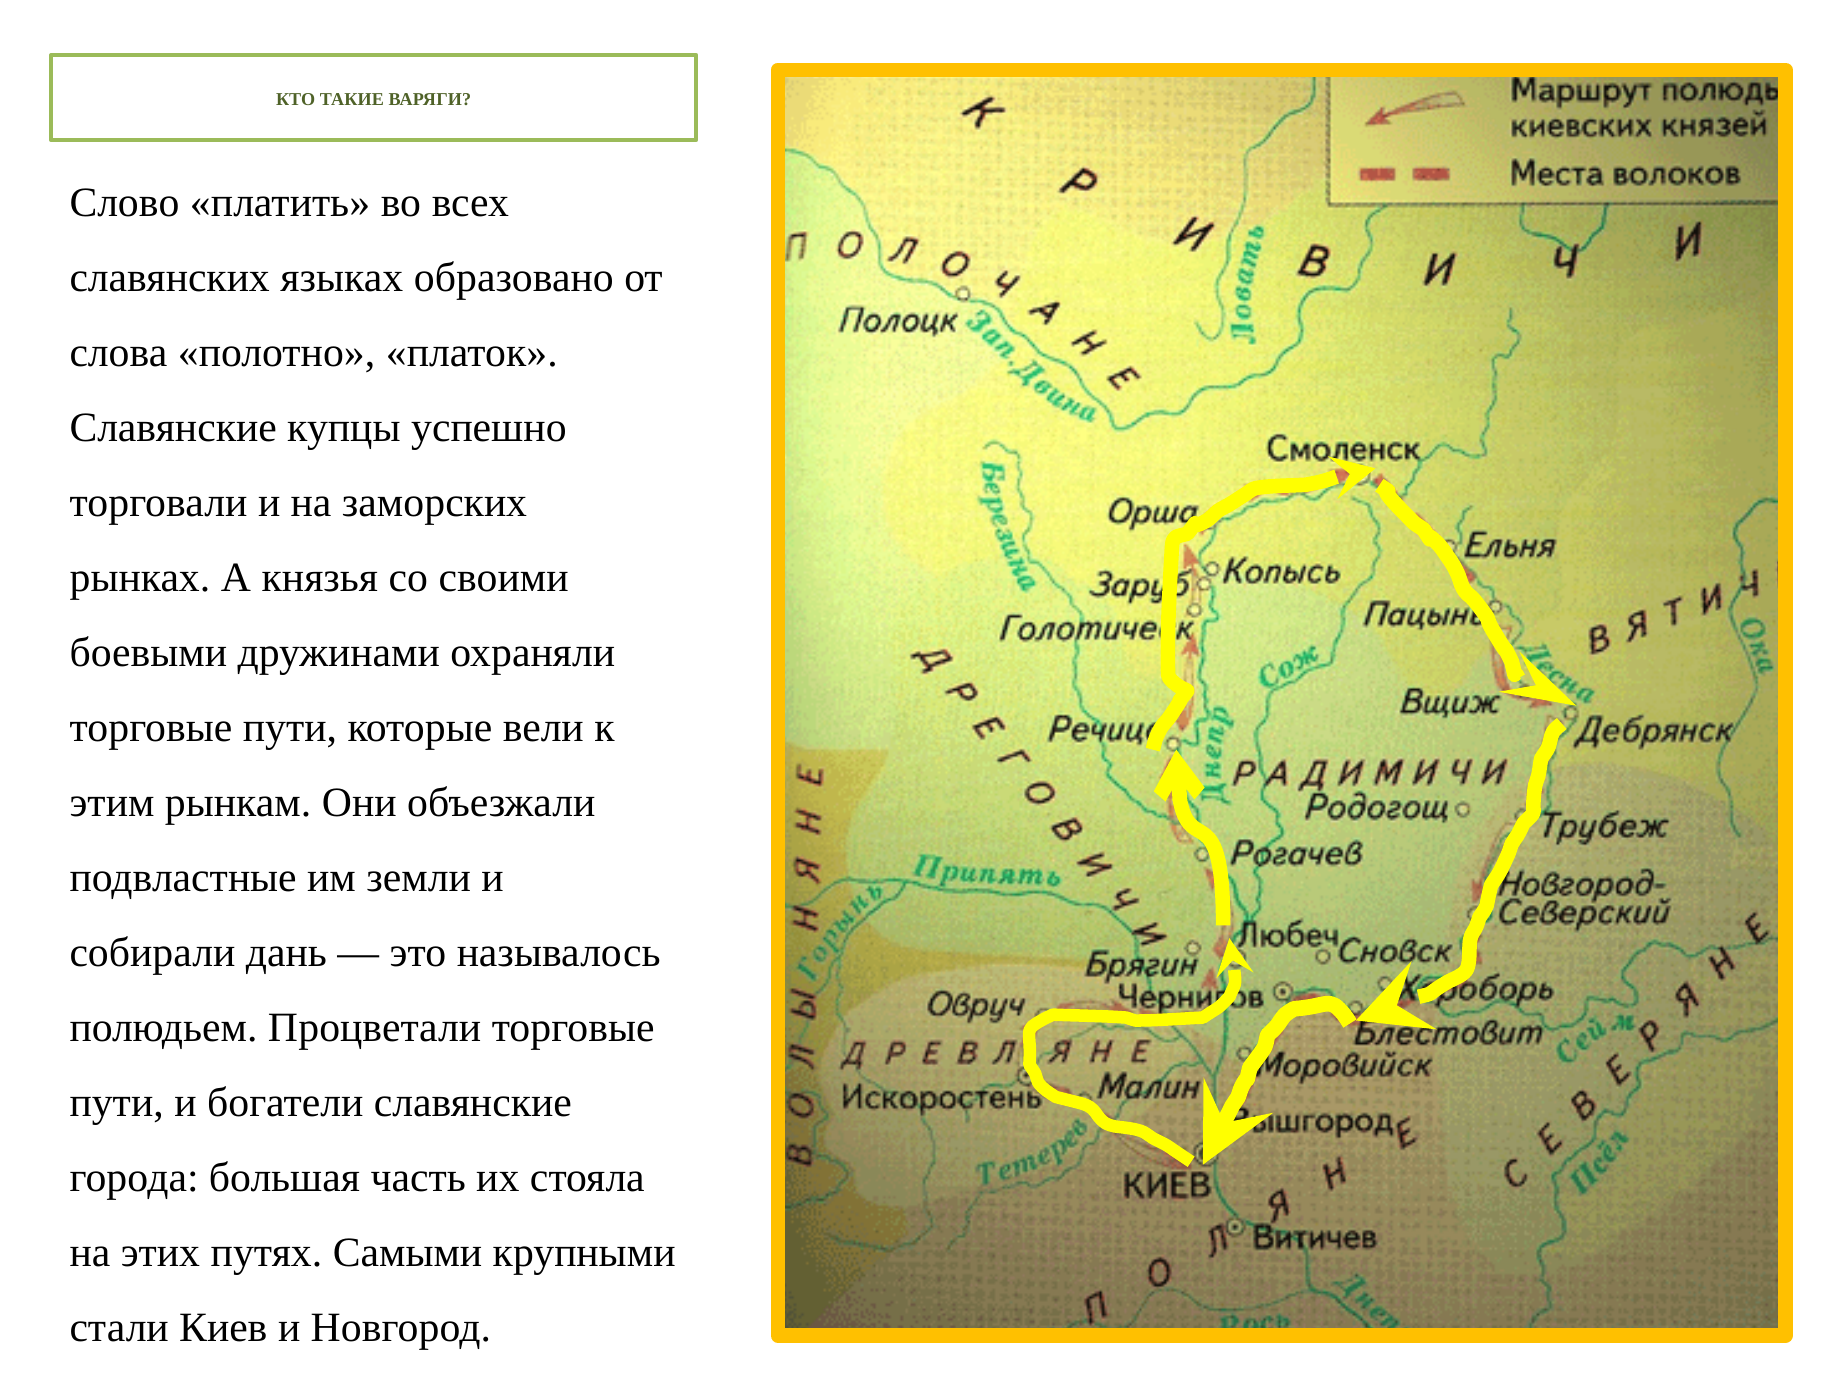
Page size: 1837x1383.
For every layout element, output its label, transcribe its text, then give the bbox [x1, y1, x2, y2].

title КТО ТАКИЕ ВАРЯГИ? [49, 53, 698, 142]
text_box [776, 68, 1788, 1338]
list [813, 93, 1738, 1301]
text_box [1111, 813, 1288, 862]
list Слово «платить» во всех славянских языках образовано от слова «полотно», «платок». Славянские купцы успешно торговали и на заморских рынках. А князья со своими боевыми дружинами охраняли торговые пути, которые вели к этим рынкам. Они объезжали подвластные им земли и собирали дань — это называлось полюдьем. Процветали торговые пути, и богатели славянские города: большая часть их стояла на этих путях. Самыми крупными стали Киев и Новгород. [51, 175, 697, 1324]
footer www.sliderpoint.org [627, 1280, 1210, 1355]
